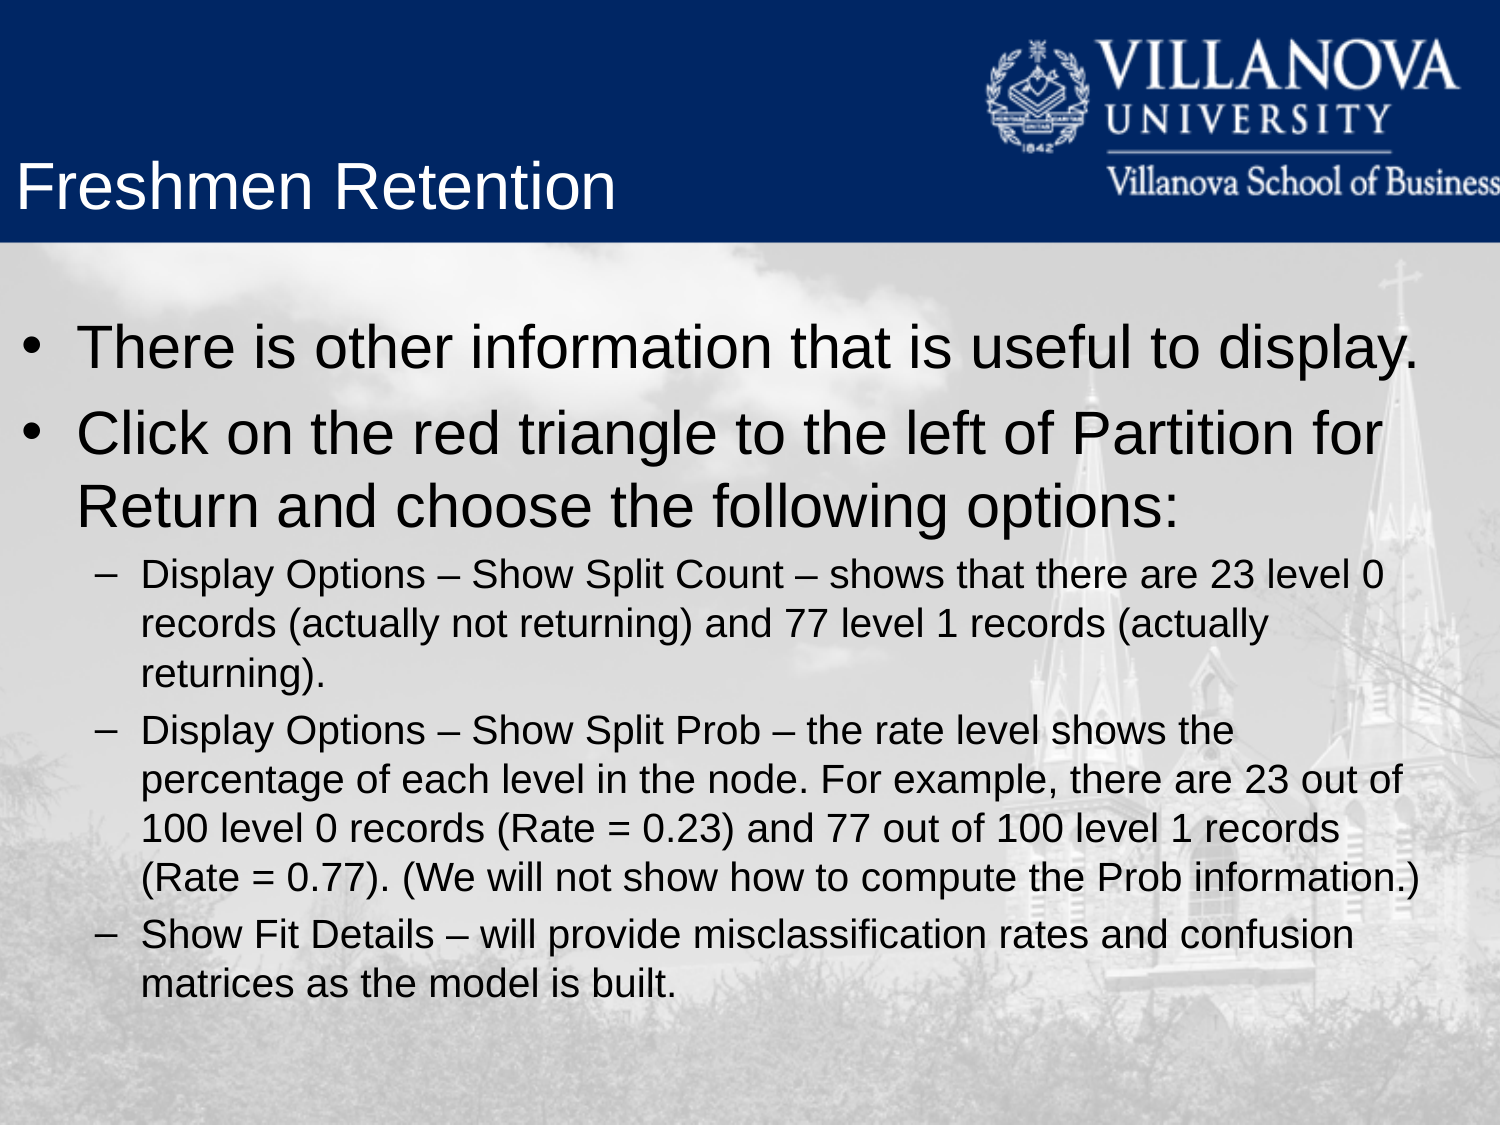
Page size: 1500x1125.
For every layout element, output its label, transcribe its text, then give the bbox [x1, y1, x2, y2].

text_box Freshmen Retention [0, 50, 1350, 238]
picture [0, 0, 1500, 1125]
list There is other information that is useful to display. Click on the red triangle to the left of Partition for Return and choose the following options: Display Options – Show Split Count – shows that there are 23 level 0 records (actually not returning) and 77 level 1 records (actually returning). Display Options – Show Split Prob – the rate level shows the percentage of each level in the node. For example, there are 23 out of 100 level 0 records (Rate = 0.23) and 77 out of 100 level 1 records (Rate = 0.77). (We will not show how to compute the Prob information.) Show Fit Details – will provide misclassification rates and confusion matrices as the model is built. [6, 299, 1457, 1125]
